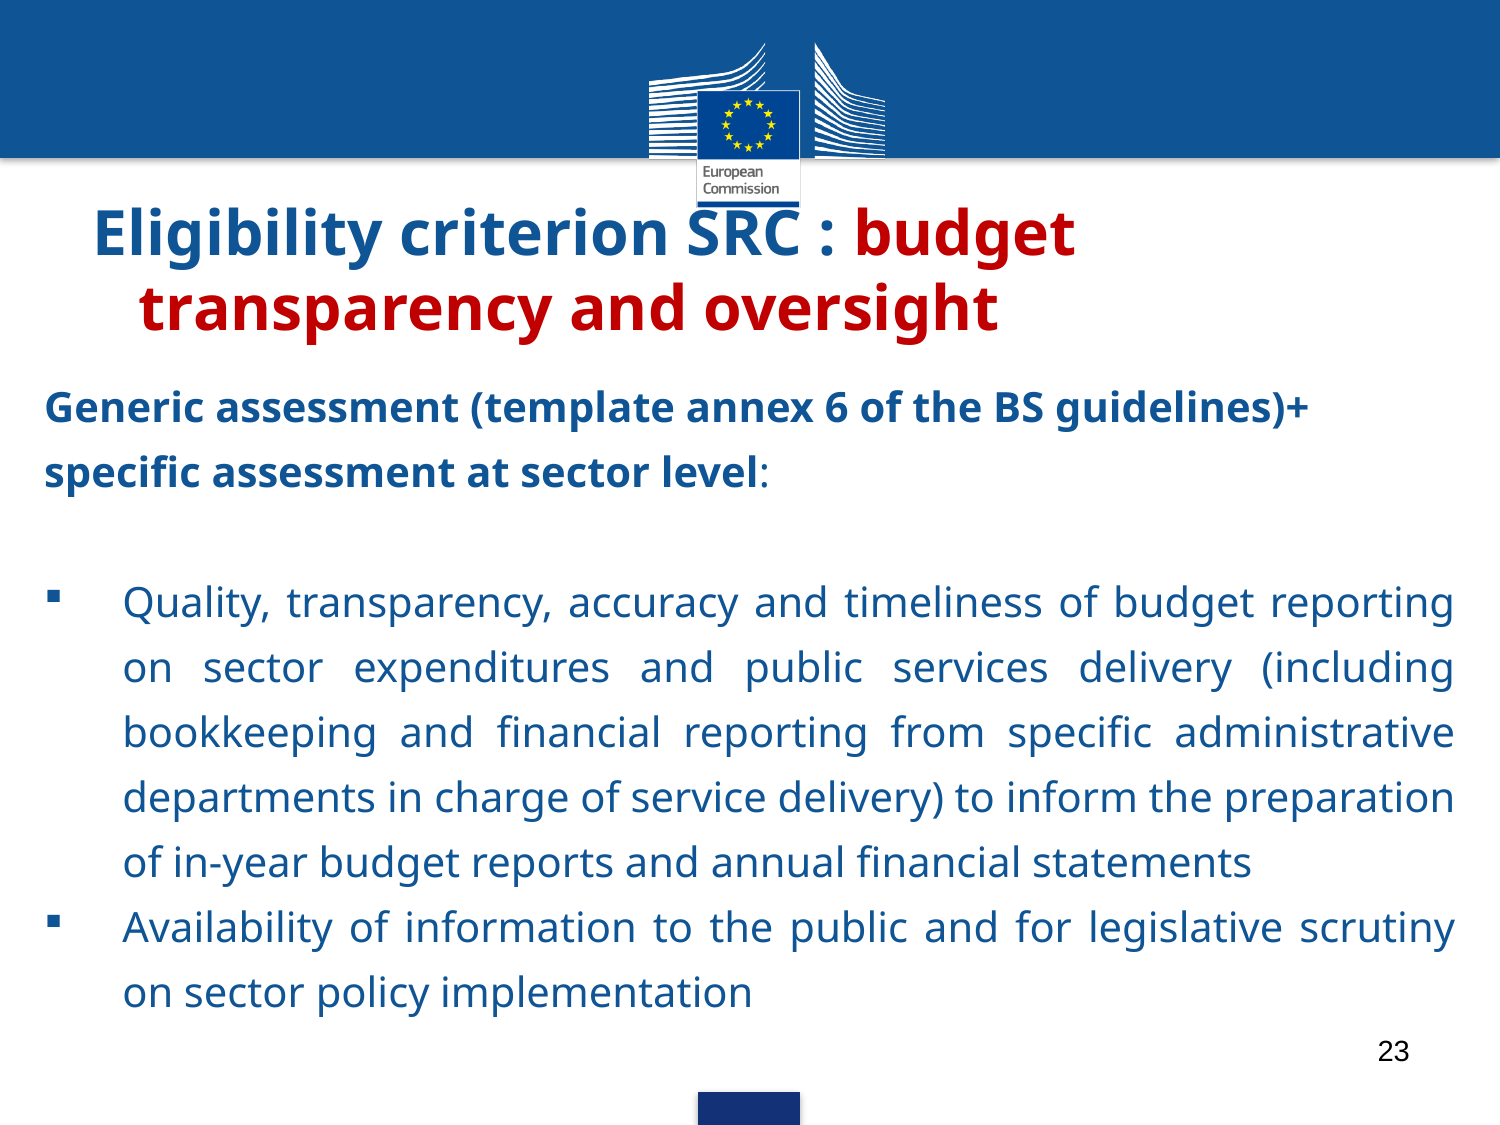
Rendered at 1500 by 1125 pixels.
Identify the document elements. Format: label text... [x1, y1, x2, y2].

text_box Generic assessment (template annex 6 of the BS guidelines)+ specific assessment at sector level: Quality, transparency, accuracy and timeliness of budget reporting on sector expenditures and public services delivery (including bookkeeping and financial reporting from specific administrative departments in charge of service delivery) to inform the preparation of in-year budget reports and annual financial statements Availability of information to the public and for legislative scrutiny on sector policy implementation [29, 318, 1471, 1024]
slide_number 23 [1074, 1024, 1425, 1103]
picture [649, 42, 885, 208]
title Eligibility criterion SRC : budget transparency and oversight [64, 238, 1498, 357]
